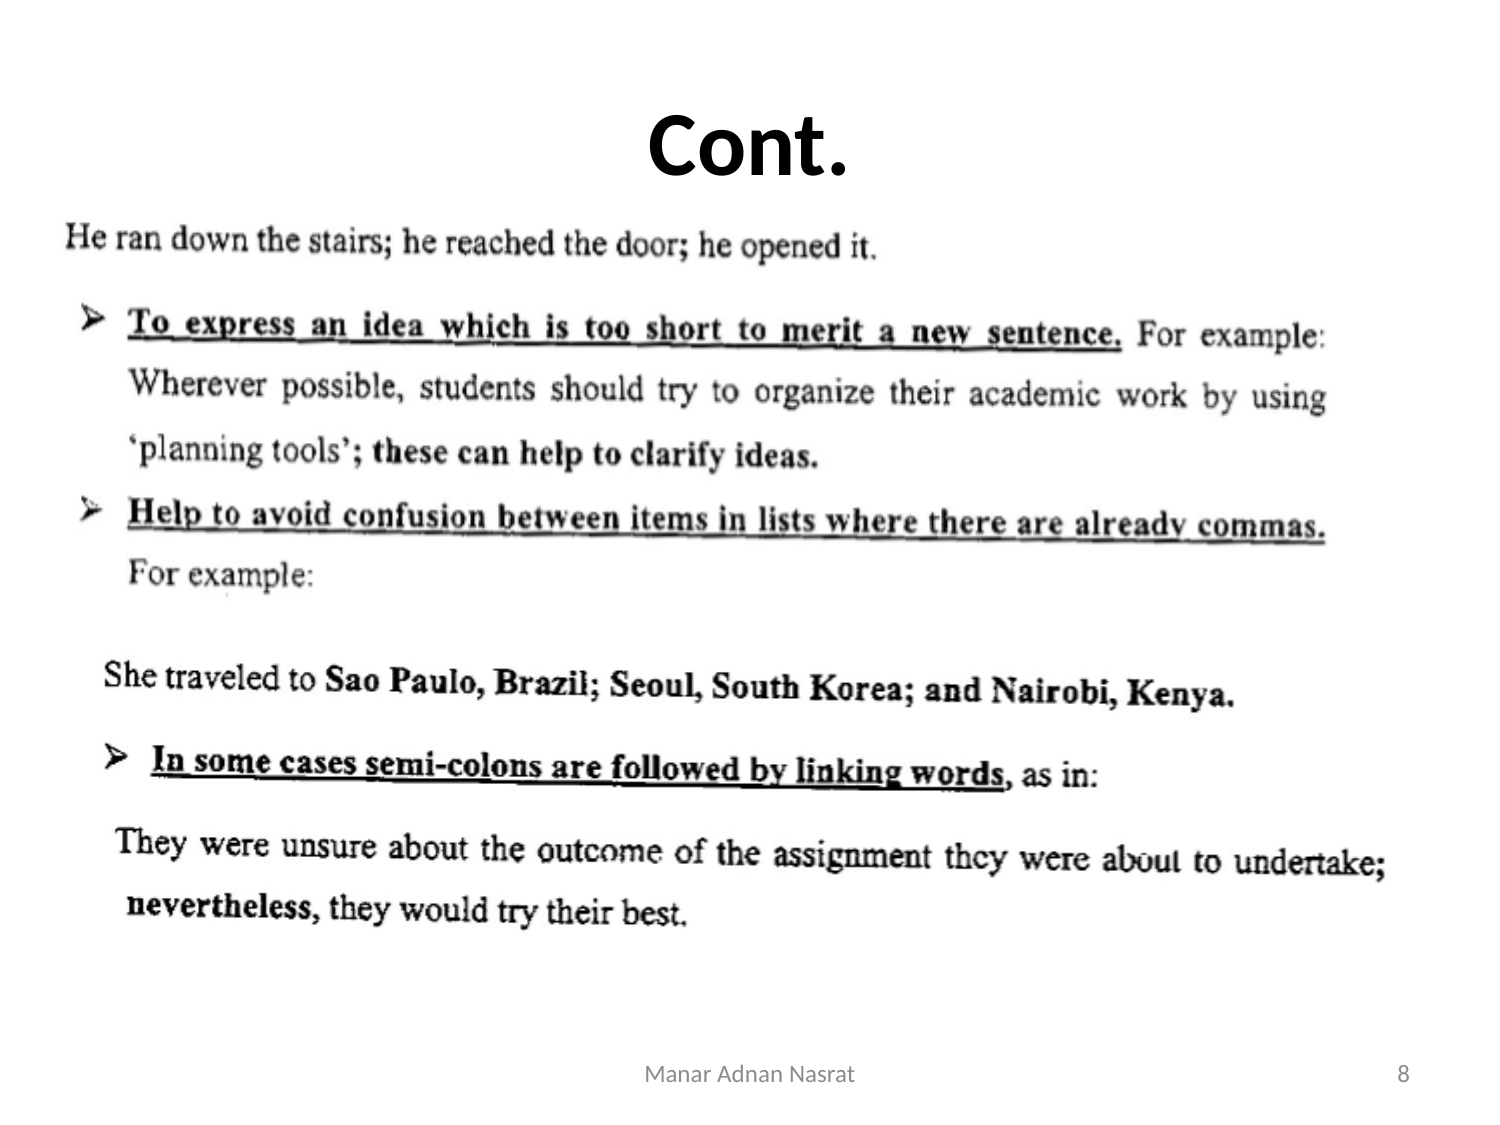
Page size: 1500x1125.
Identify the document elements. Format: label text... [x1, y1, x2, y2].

slide_number 8 [1074, 1042, 1425, 1103]
title Cont. [75, 45, 1425, 233]
footer Manar Adnan Nasrat [512, 1042, 988, 1103]
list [49, 187, 1376, 624]
picture [49, 624, 1454, 963]
